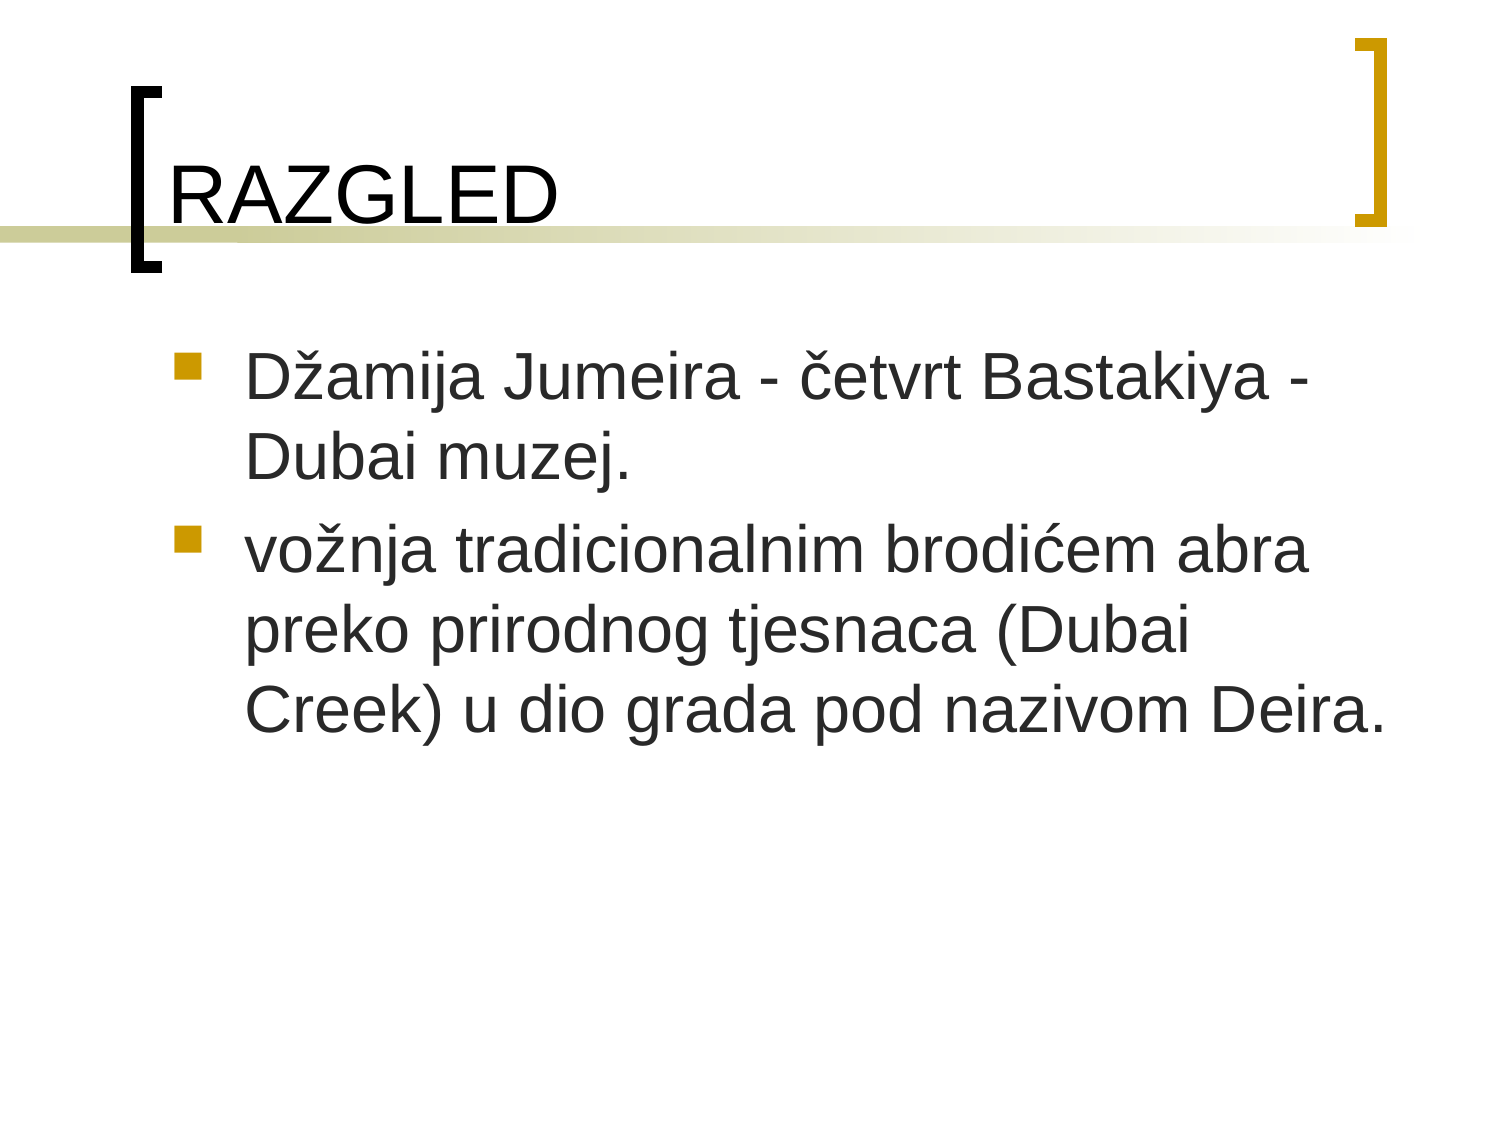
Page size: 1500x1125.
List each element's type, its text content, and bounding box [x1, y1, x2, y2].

title RAZGLED [152, 15, 1328, 248]
list Džamija Jumeira - četvrt Bastakiya - Dubai muzej. vožnja tradicionalnim brodićem abra preko prirodnog tjesnaca (Dubai Creek) u dio grada pod nazivom Deira. [155, 324, 1413, 1001]
